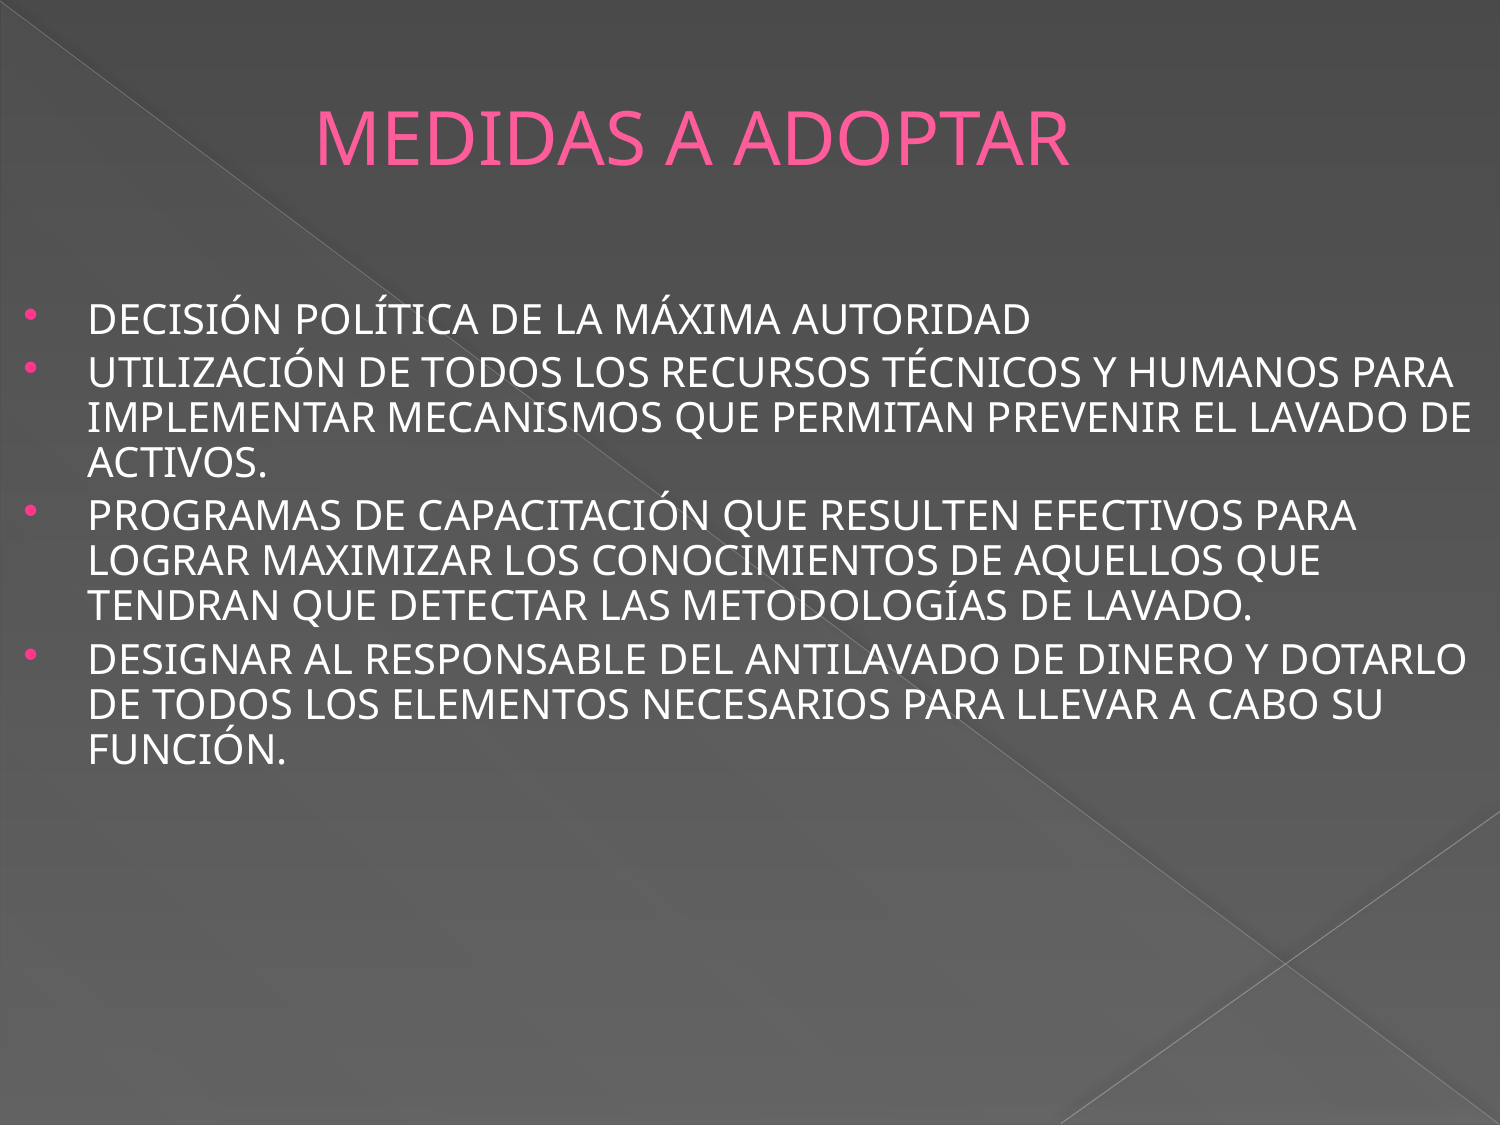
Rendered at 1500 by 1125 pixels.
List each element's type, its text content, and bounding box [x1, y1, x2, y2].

text_box DECISIÓN POLÍTICA DE LA MÁXIMA AUTORIDAD UTILIZACIÓN DE TODOS LOS RECURSOS TÉCNICOS Y HUMANOS PARA IMPLEMENTAR MECANISMOS QUE PERMITAN PREVENIR EL LAVADO DE ACTIVOS. PROGRAMAS DE CAPACITACIÓN QUE RESULTEN EFECTIVOS PARA LOGRAR MAXIMIZAR LOS CONOCIMIENTOS DE AQUELLOS QUE TENDRAN QUE DETECTAR LAS METODOLOGÍAS DE LAVADO. DESIGNAR AL RESPONSABLE DEL ANTILAVADO DE DINERO Y DOTARLO DE TODOS LOS ELEMENTOS NECESARIOS PARA LLEVAR A CABO SU FUNCIÓN. [0, 290, 1500, 1041]
text_box MEDIDAS A ADOPTAR [0, 83, 1447, 290]
